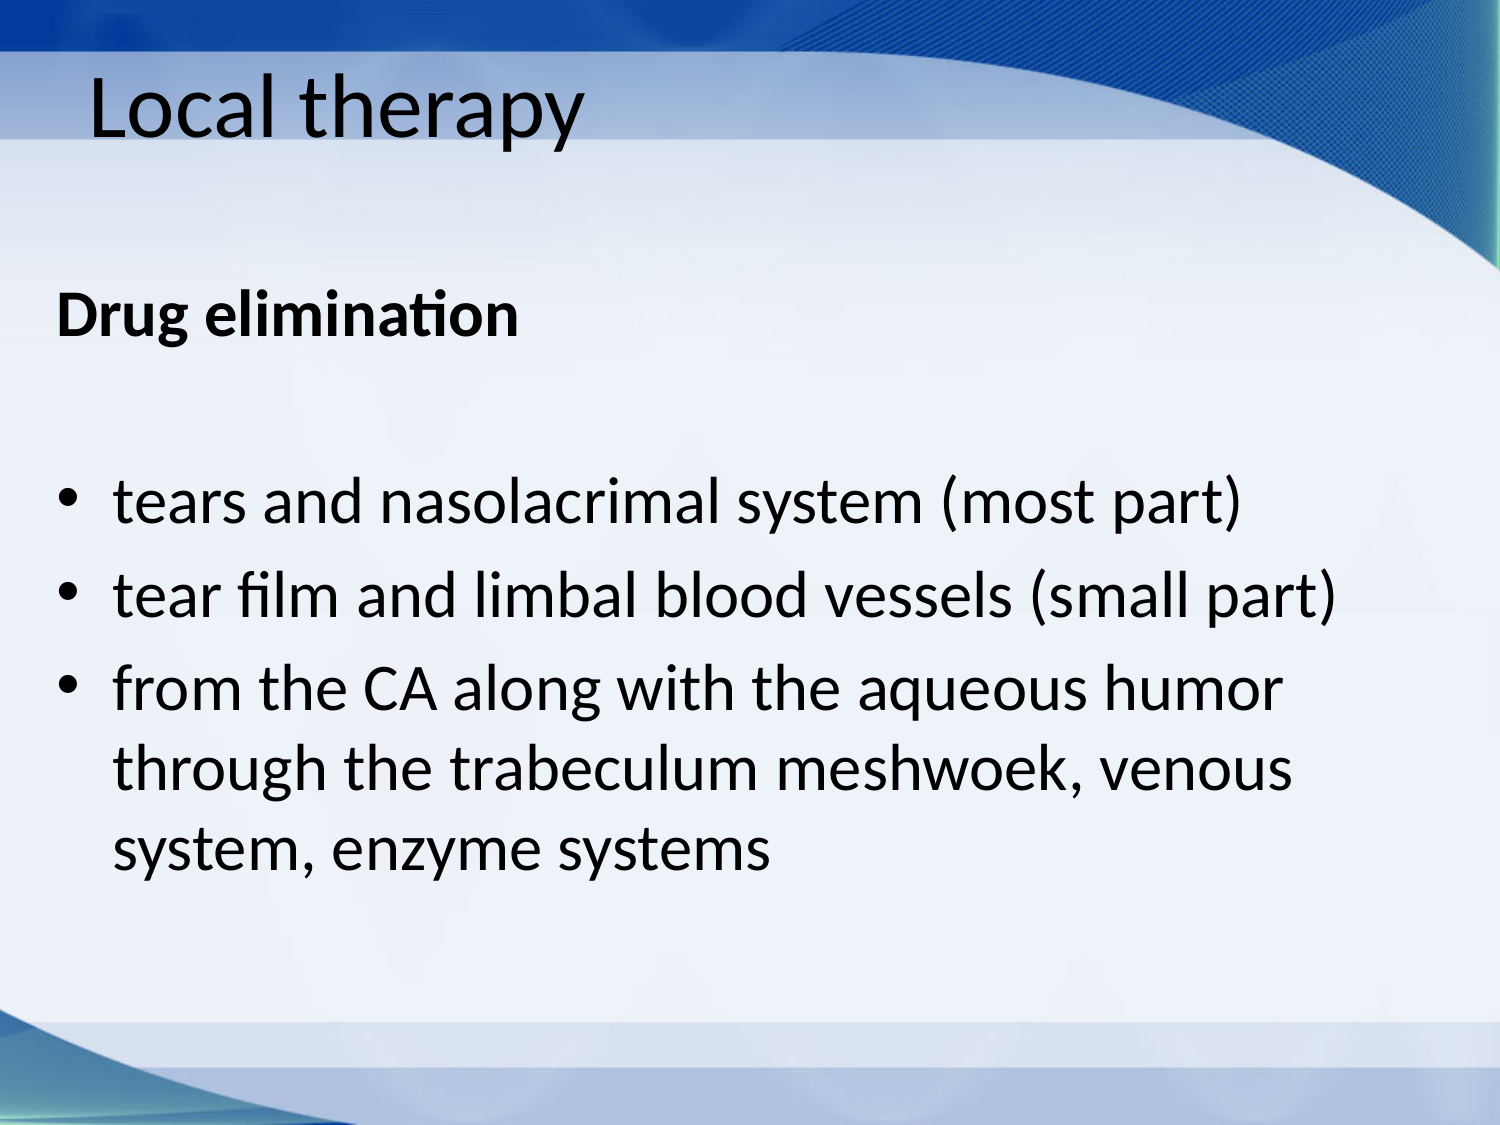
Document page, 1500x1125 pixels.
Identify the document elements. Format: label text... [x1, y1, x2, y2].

list Drug elimination tears and nasolacrimal system (most part) tear film and limbal blood vessels (small part) from the CA along with the aqueous humor through the trabeculum meshwoek, venous system, enzyme systems [41, 262, 1500, 1005]
picture [0, 0, 1500, 1125]
title Local therapy [73, 7, 1424, 195]
